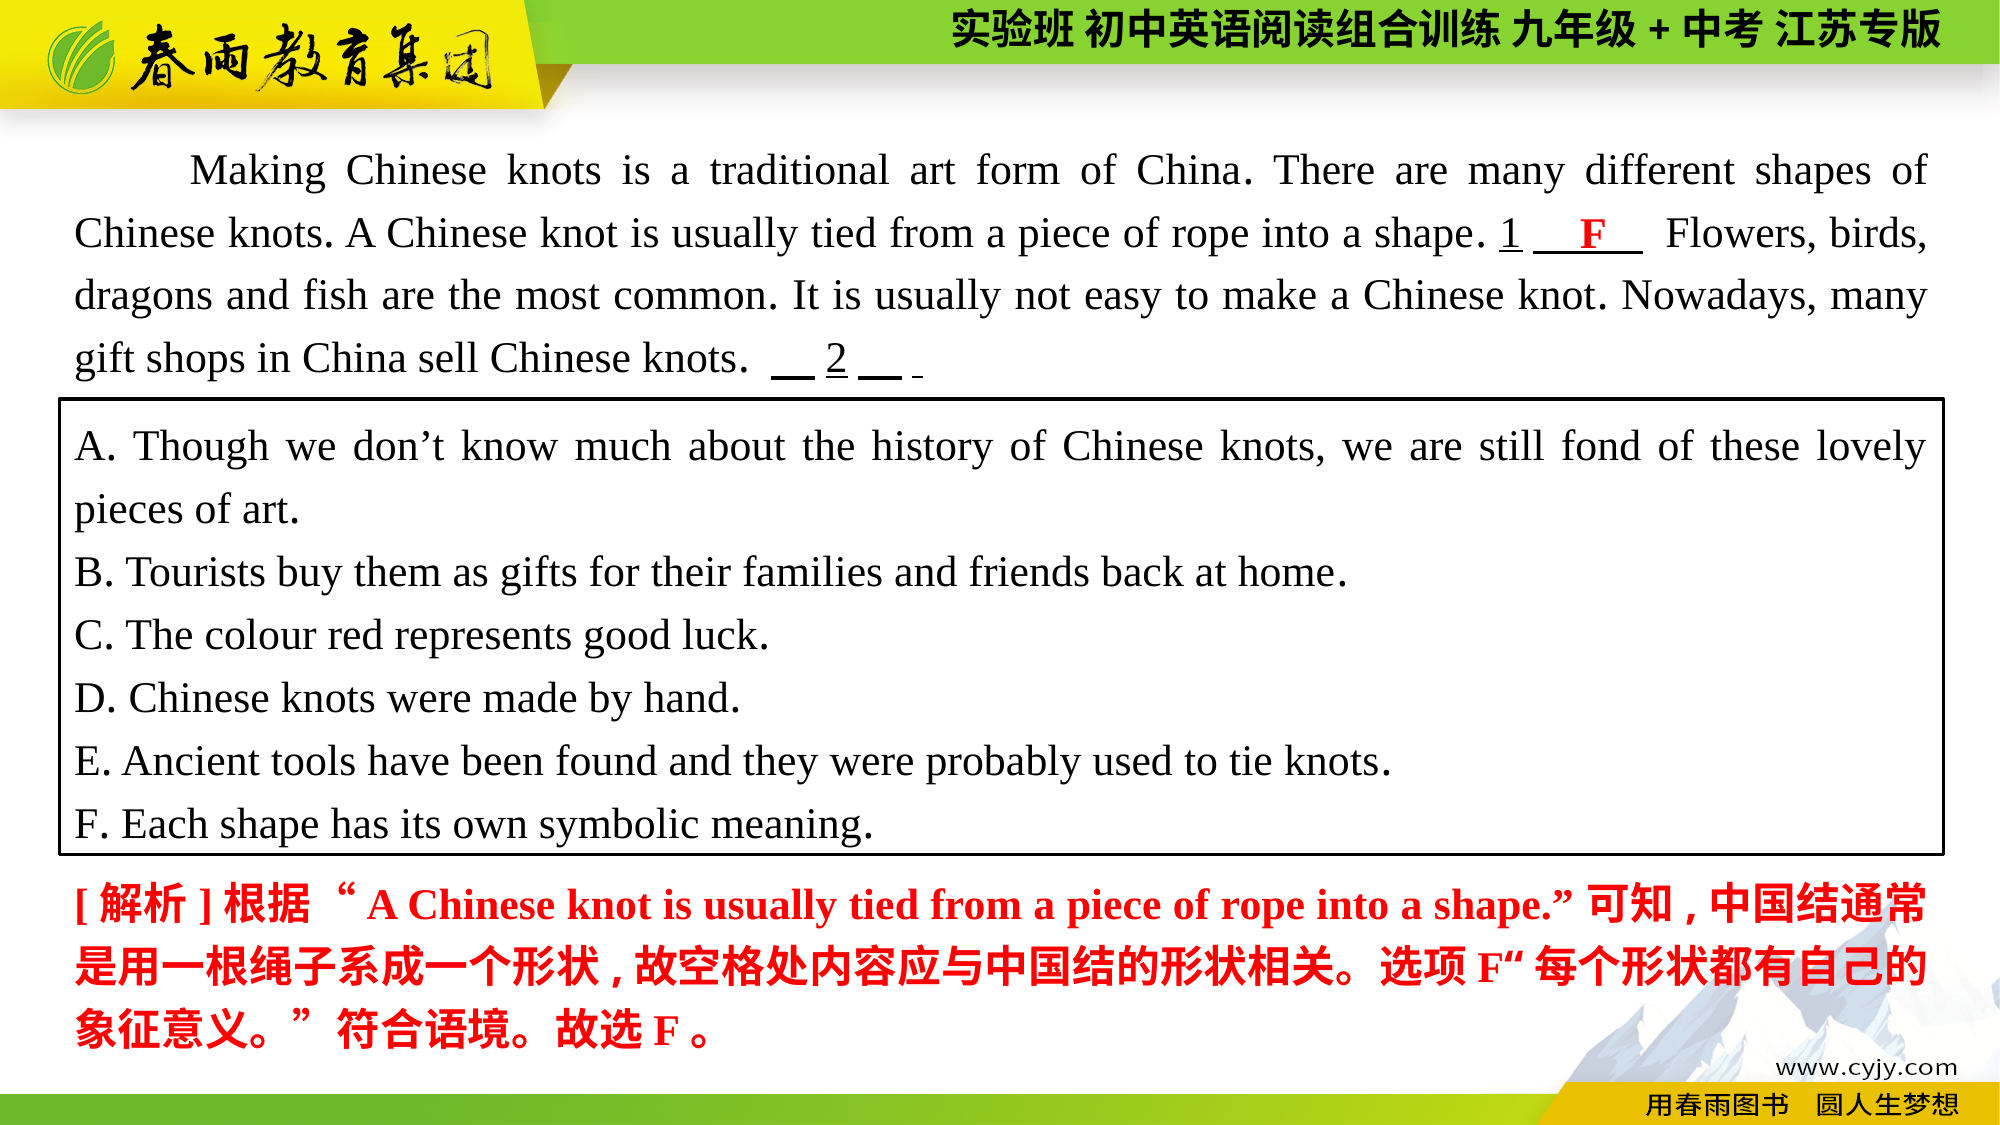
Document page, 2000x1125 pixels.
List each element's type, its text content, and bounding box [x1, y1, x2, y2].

text_box [解析]根据“A Chinese knot is usually tied from a piece of rope into a shape.”可知,中国结通常是用一根绳子系成一个形状,故空格处内容应与中国结的形状相关。选项F“每个形状都有自己的象征意义。”符合语境。故选F。 [59, 857, 1944, 1062]
picture [0, 0, 2000, 1125]
list Making Chinese knots is a traditional art form of China. There are many different shapes of Chinese knots. A Chinese knot is usually tied from a piece of rope into a shape. 1 Flowers, birds, dragons and fish are the most common. It is usually not easy to make a Chinese knot. Nowadays, many gift shops in China sell Chinese knots. 2 . [59, 122, 1944, 392]
text_box A. Though we don’t know much about the history of Chinese knots, we are still fond of these lovely pieces of art. B. Tourists buy them as gifts for their families and friends back at home. C. The colour red represents good luck. D. Chinese knots were made by hand. E. Ancient tools have been found and they were probably used to tie knots. F. Each shape has its own symbolic meaning. [59, 399, 1944, 855]
text_box F [1565, 187, 1622, 266]
